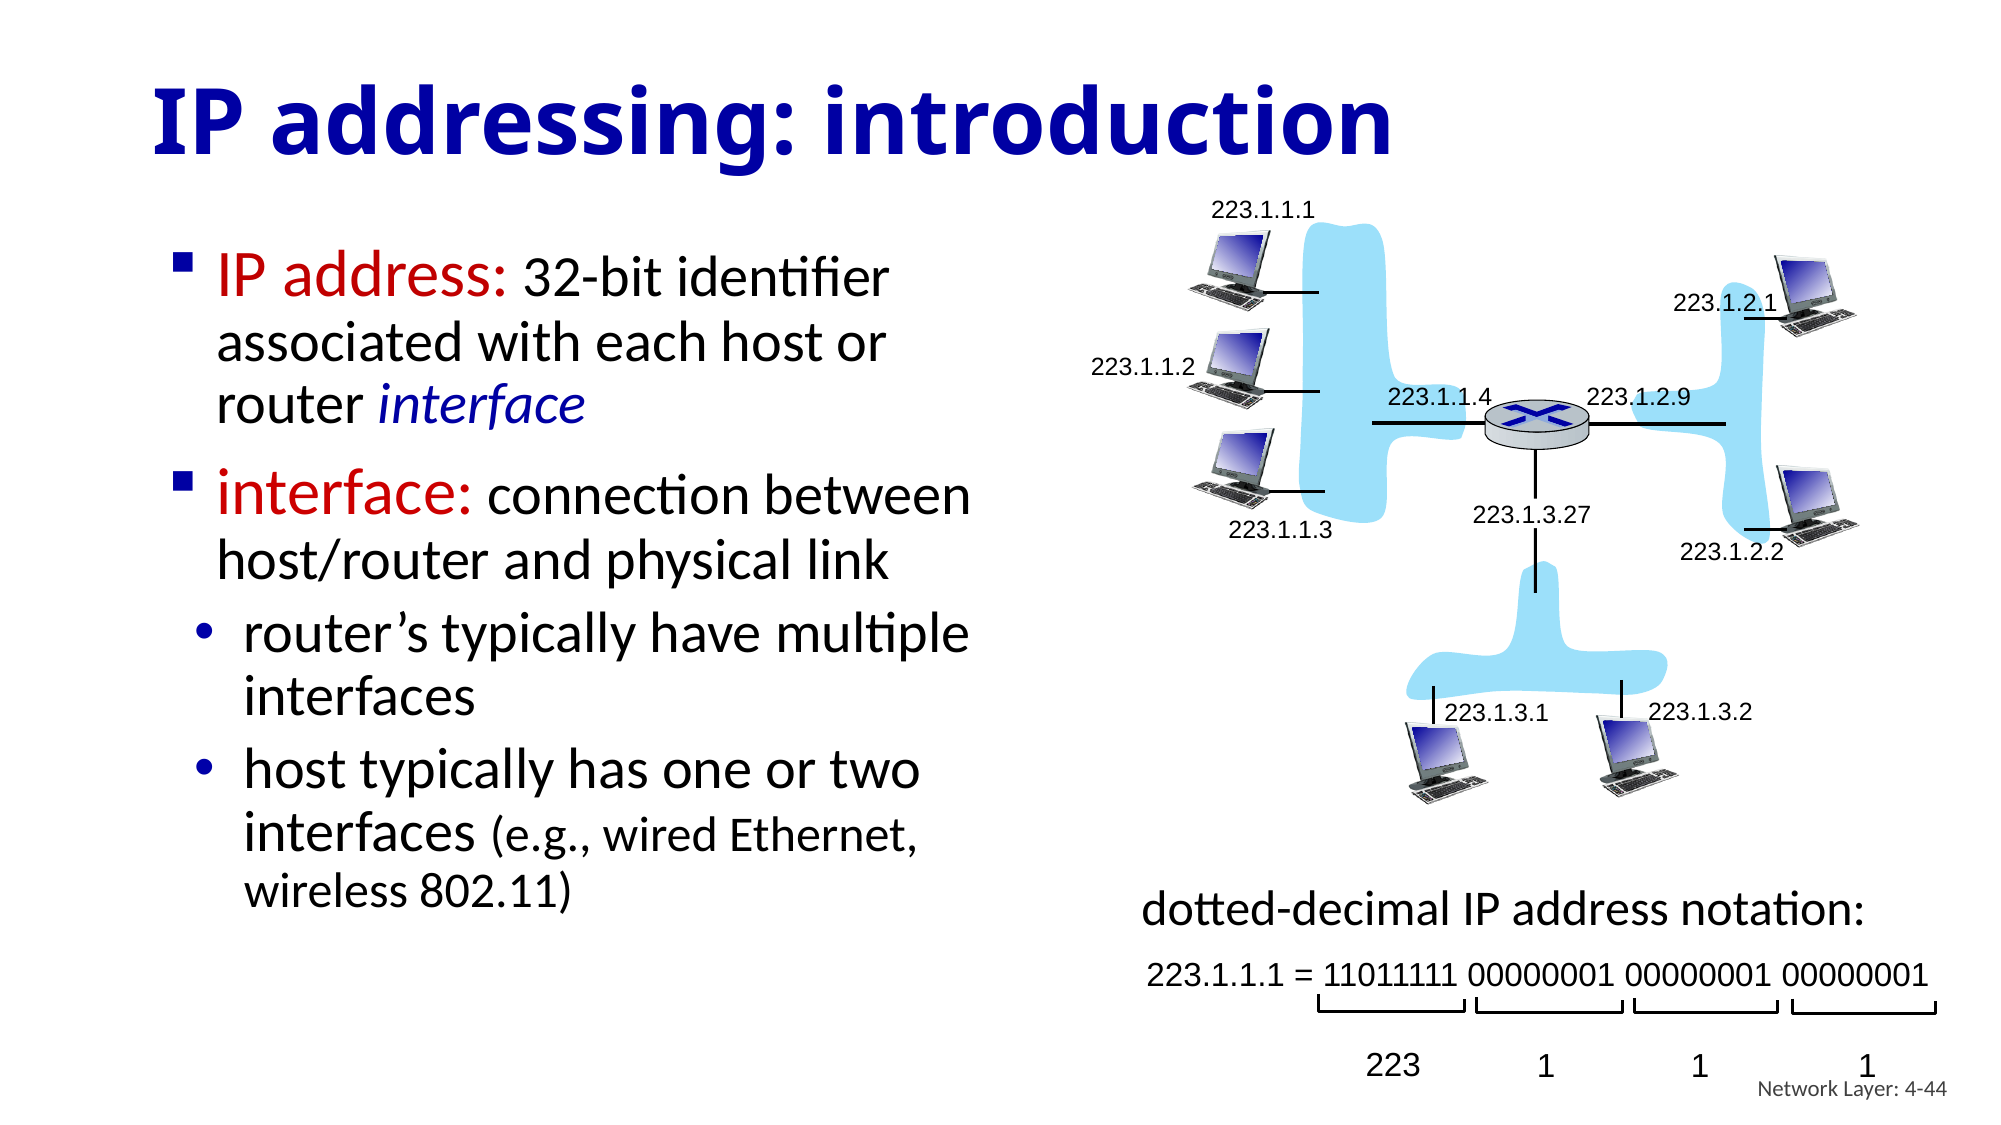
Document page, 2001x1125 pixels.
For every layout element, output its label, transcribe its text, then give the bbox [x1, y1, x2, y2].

text_box 223.1.1.1 [1196, 185, 1332, 231]
text_box 223.1.2.9 [1571, 373, 1707, 419]
text_box 223.1.3.2 [1633, 688, 1769, 733]
text_box 223.1.1.4 [1372, 373, 1508, 418]
text_box dotted-decimal IP address notation: [1126, 867, 1882, 943]
slide_number Network Layer: 4-44 [1512, 1056, 1963, 1117]
text_box 223.1.2.2 [1665, 528, 1800, 573]
text_box 223.1.1.3 [1213, 506, 1349, 552]
list IP address: 32-bit identifier associated with each host or router interface interface: connection between host/router and physical link router’s typically have multiple interfaces host typically has one or two interfaces (e.g., wired Ethernet, wireless 802.11) [143, 231, 1055, 1026]
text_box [1075, 343, 1166, 389]
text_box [1166, 324, 1272, 416]
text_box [1593, 711, 1699, 804]
text_box [1298, 223, 1467, 523]
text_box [1124, 945, 1953, 1101]
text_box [1773, 461, 1880, 554]
text_box [1406, 561, 1668, 700]
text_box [1402, 718, 1509, 811]
text_box 223.1.2.1 [1658, 279, 1771, 325]
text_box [1167, 226, 1273, 318]
text_box 223.1.3.1 [1435, 688, 1565, 734]
title IP addressing: introduction [137, 51, 1863, 198]
text_box [1636, 325, 1771, 528]
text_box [1457, 491, 1608, 537]
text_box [1171, 424, 1277, 516]
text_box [1771, 251, 1877, 344]
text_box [1485, 399, 1589, 450]
